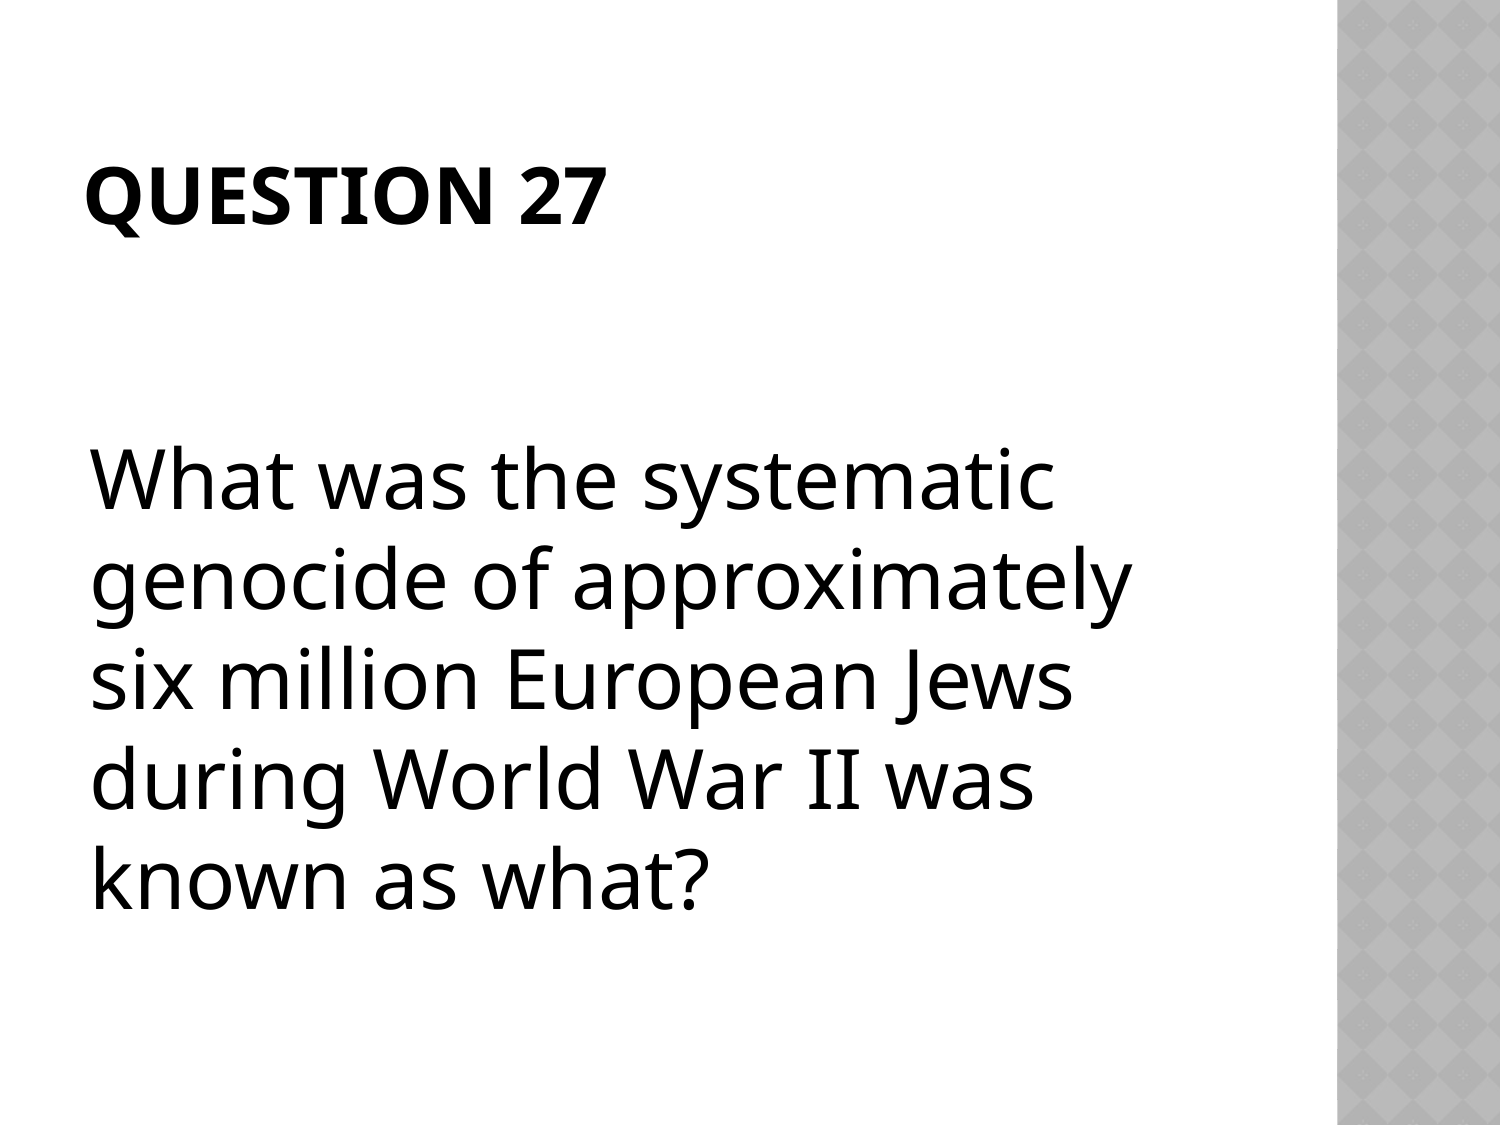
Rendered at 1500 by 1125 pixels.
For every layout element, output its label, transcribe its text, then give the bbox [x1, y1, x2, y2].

title Question 27 [75, 52, 1263, 240]
list What was the systematic genocide of approximately six million European Jews during World War II was known as what? [75, 264, 1263, 1059]
